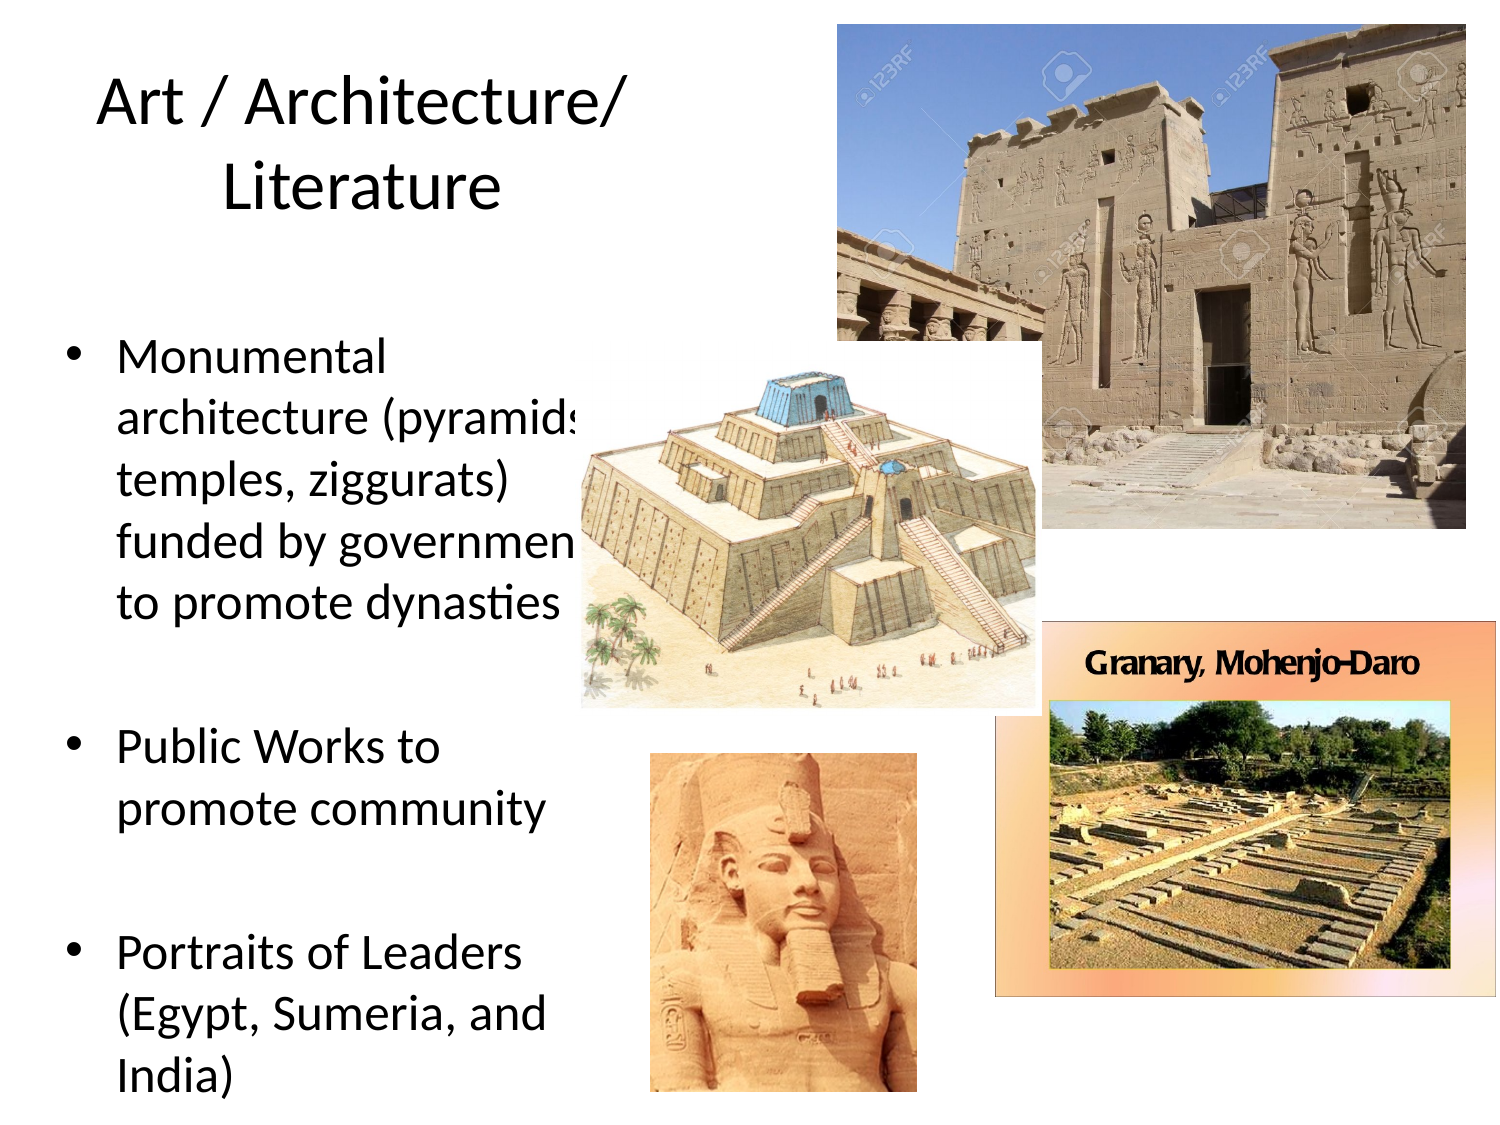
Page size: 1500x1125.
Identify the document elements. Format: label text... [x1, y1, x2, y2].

picture [574, 24, 1496, 997]
list Monumental architecture (pyramids, temples, ziggurats) funded by government to promote dynasties Public Works to promote community Portraits of Leaders (Egypt, Sumeria, and India) [50, 314, 633, 1125]
picture [649, 752, 917, 1092]
title Art / Architecture/ Literature [24, 45, 700, 233]
